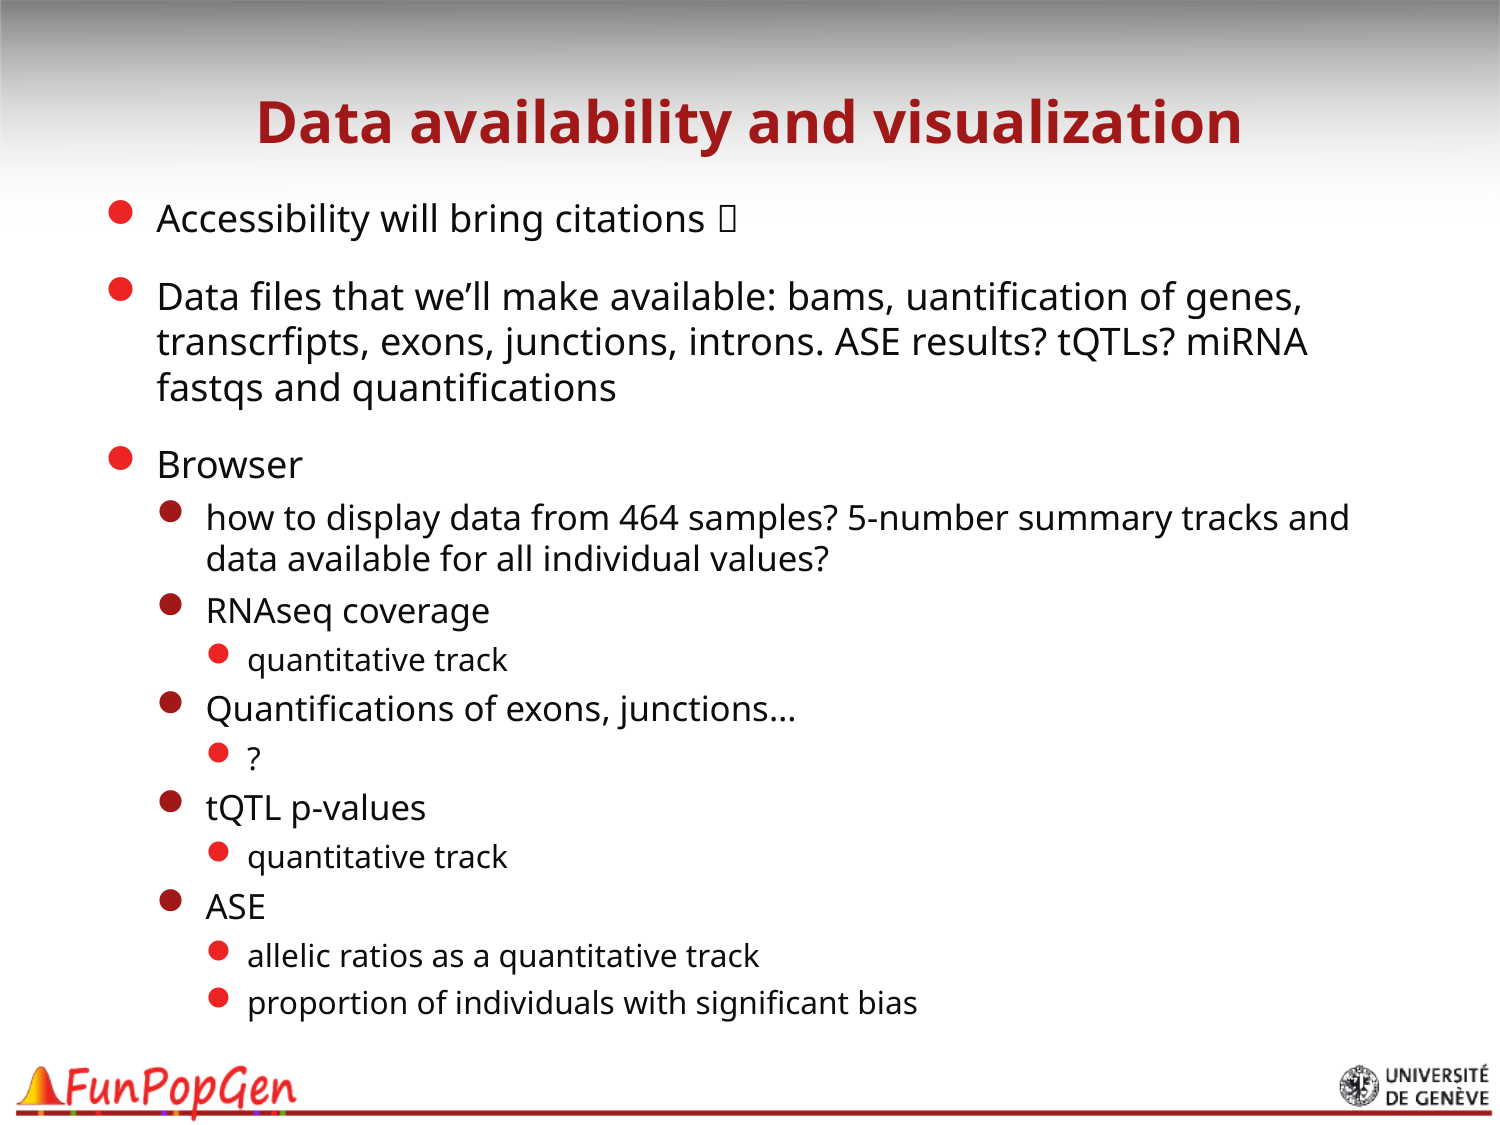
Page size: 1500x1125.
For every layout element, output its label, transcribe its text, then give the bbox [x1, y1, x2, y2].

picture [0, 0, 1500, 1125]
title Data availability and visualization [90, 17, 1410, 163]
list Accessibility will bring citations  Data files that we’ll make available: bams, uantification of genes, transcrfipts, exons, junctions, introns. ASE results? tQTLs? miRNA fastqs and quantifications Browser how to display data from 464 samples? 5-number summary tracks and data available for all individual values? RNAseq coverage quantitative track Quantifications of exons, junctions… ? tQTL p-values quantitative track ASE allelic ratios as a quantitative track proportion of individuals with significant bias [90, 187, 1410, 1038]
